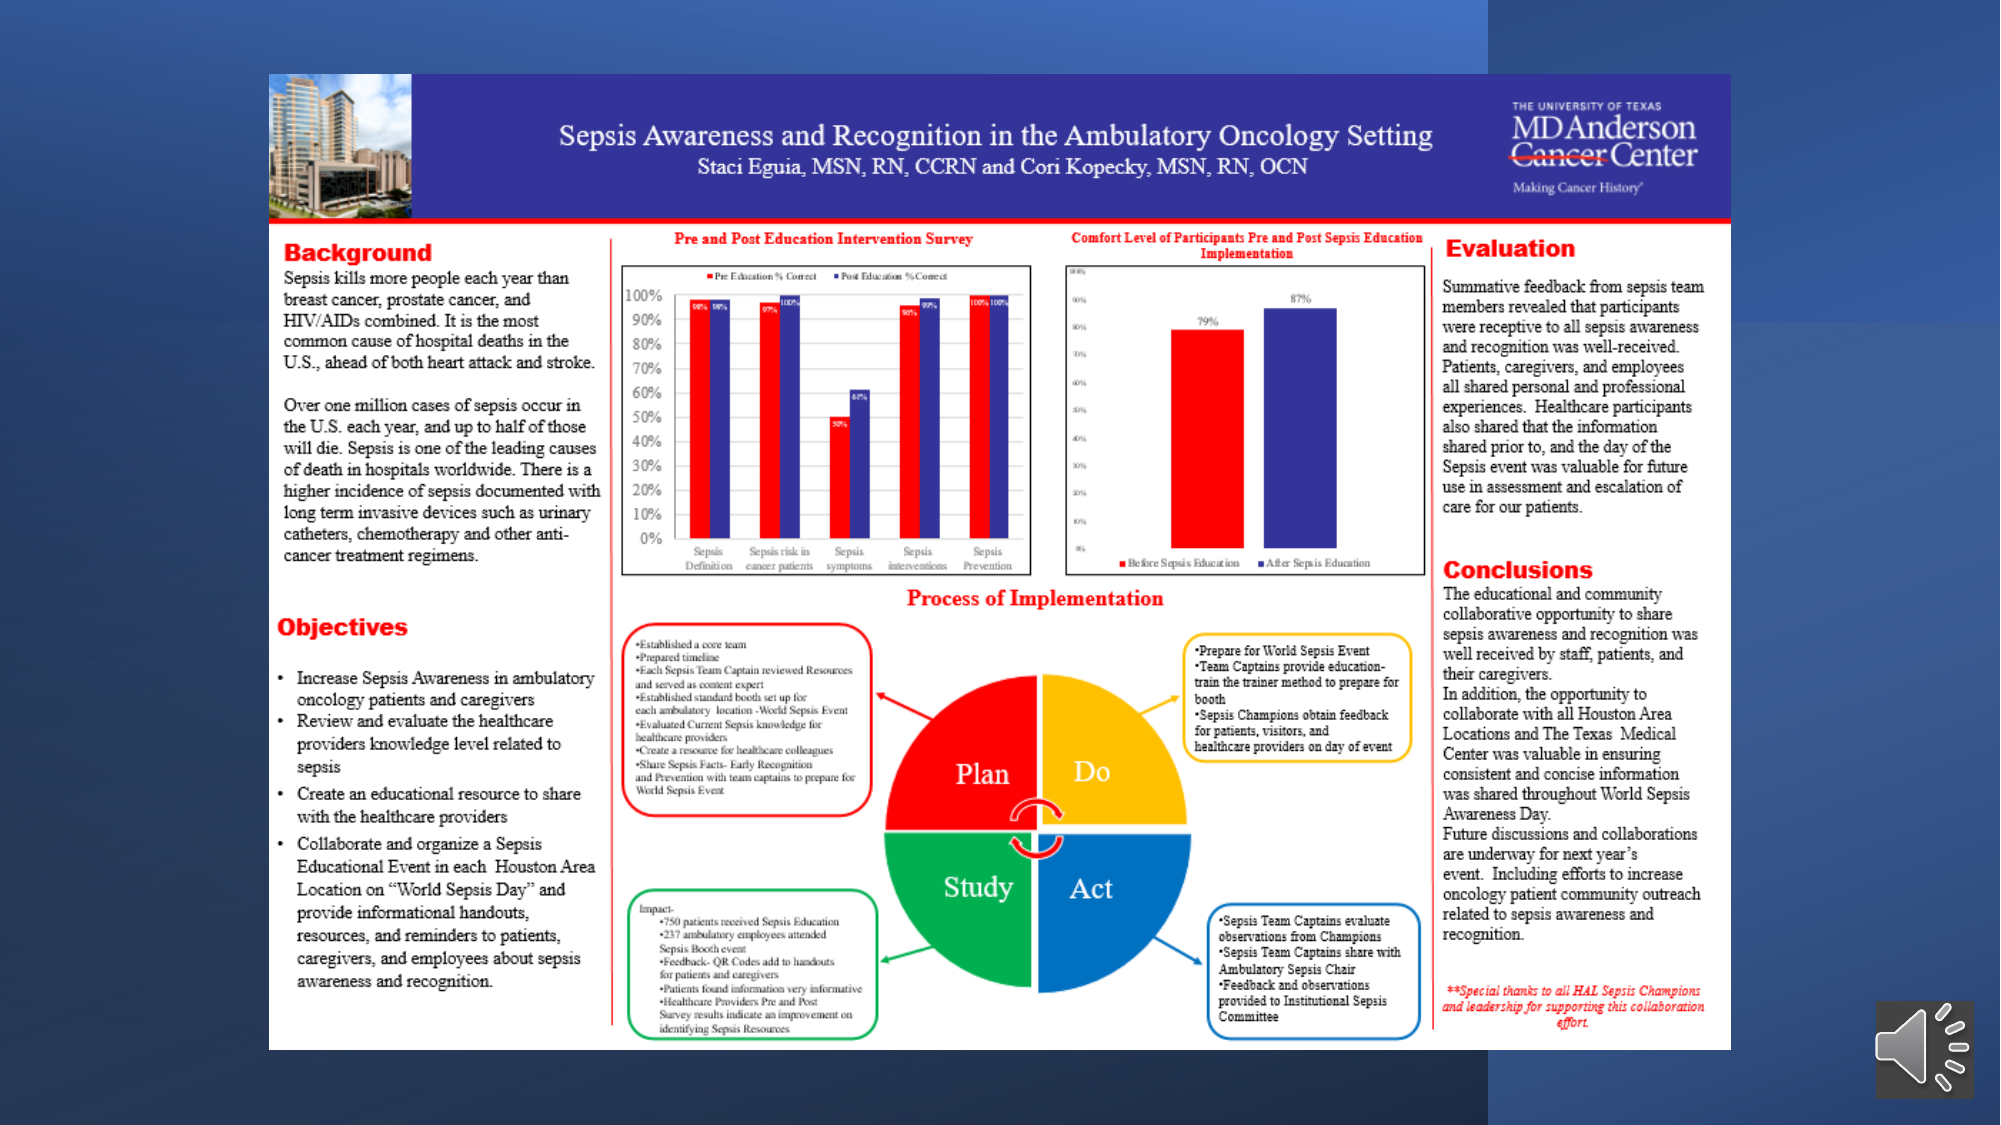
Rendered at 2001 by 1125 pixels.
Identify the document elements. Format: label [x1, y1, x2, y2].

text_box [0, 321, 2000, 1125]
picture [1874, 999, 1975, 1100]
list [269, 74, 1731, 1050]
text_box [0, 0, 1489, 321]
text_box [1489, 0, 2000, 321]
